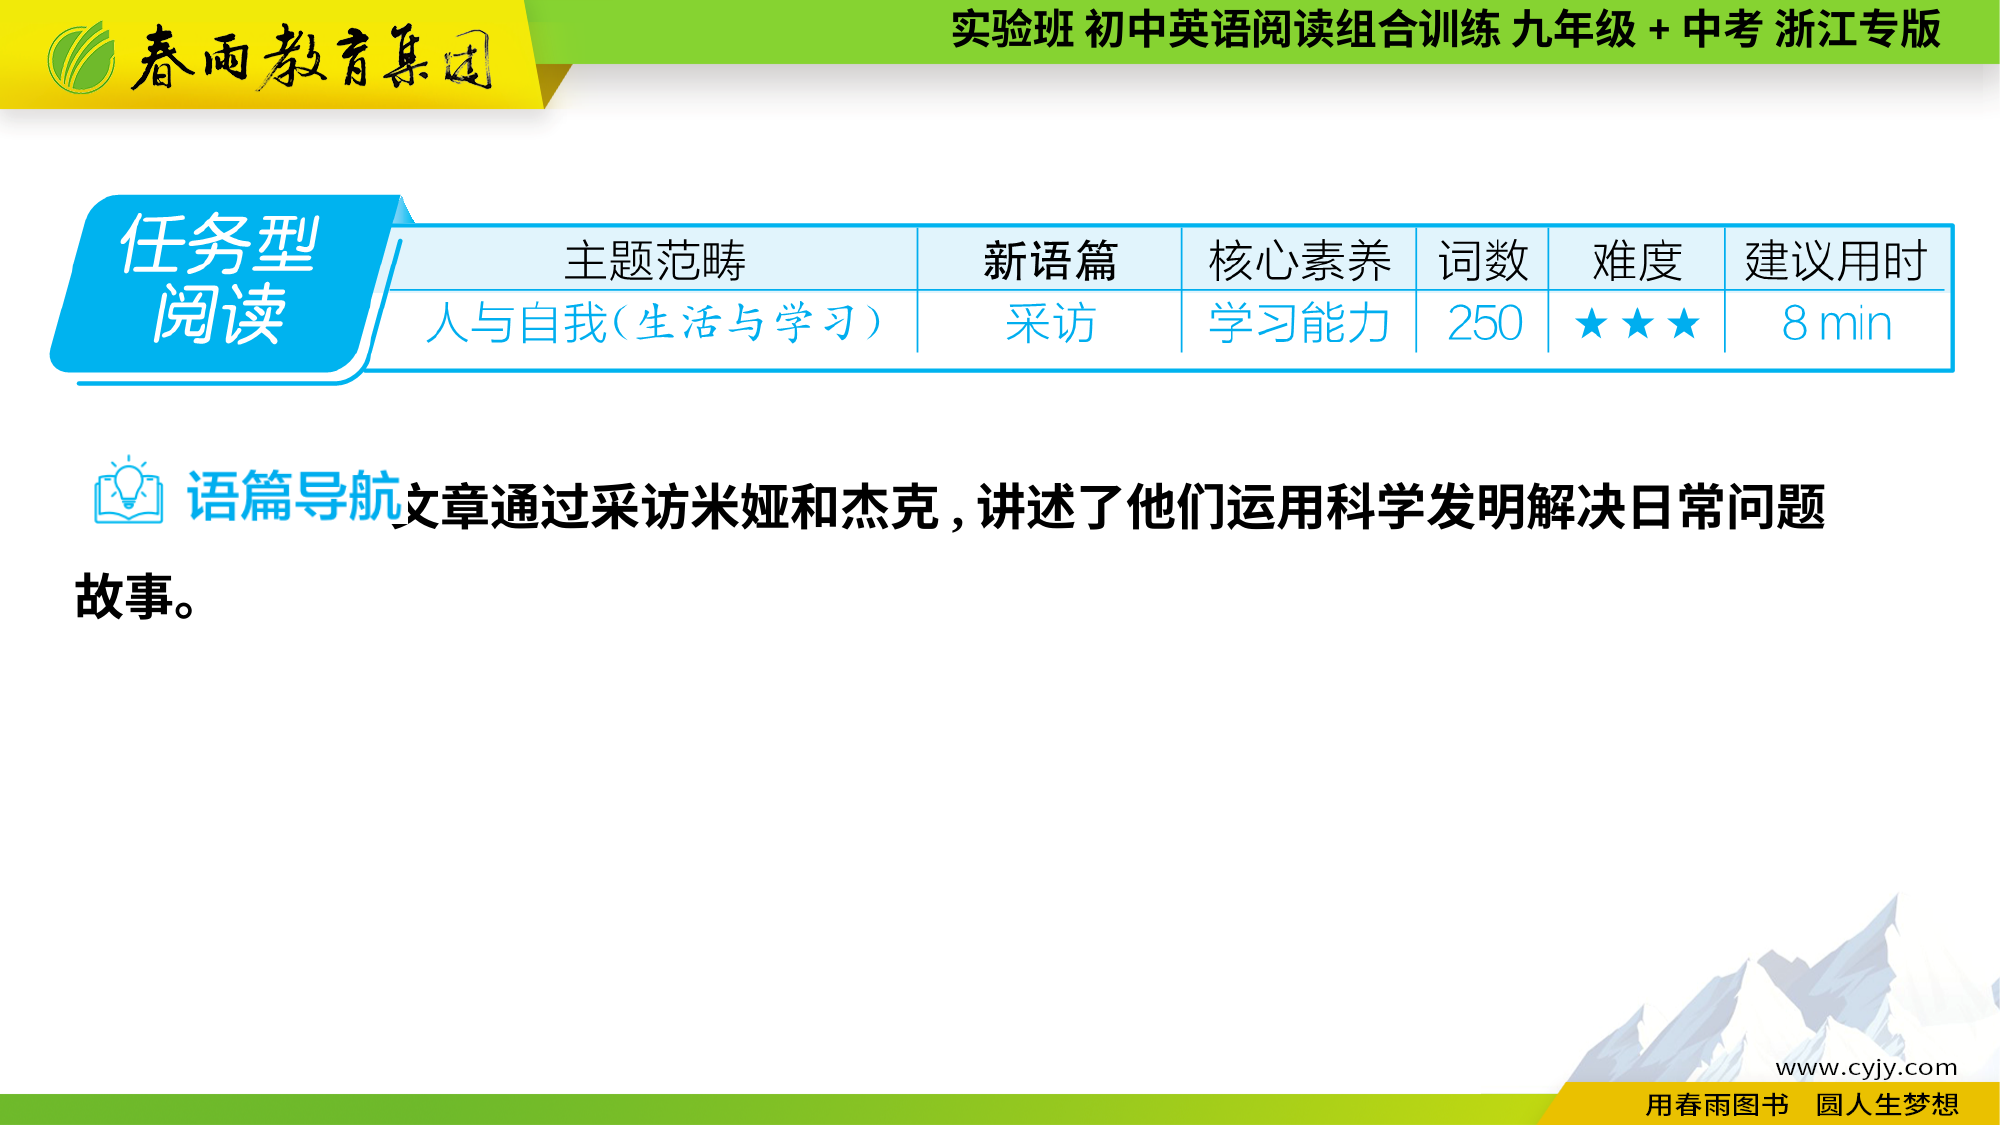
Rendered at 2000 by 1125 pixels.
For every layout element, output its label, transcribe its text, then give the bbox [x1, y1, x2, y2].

picture [0, 0, 2000, 1125]
list 文章通过采访米娅和杰克,讲述了他们运用科学发明解决日常问题 故事。 [59, 437, 1944, 635]
